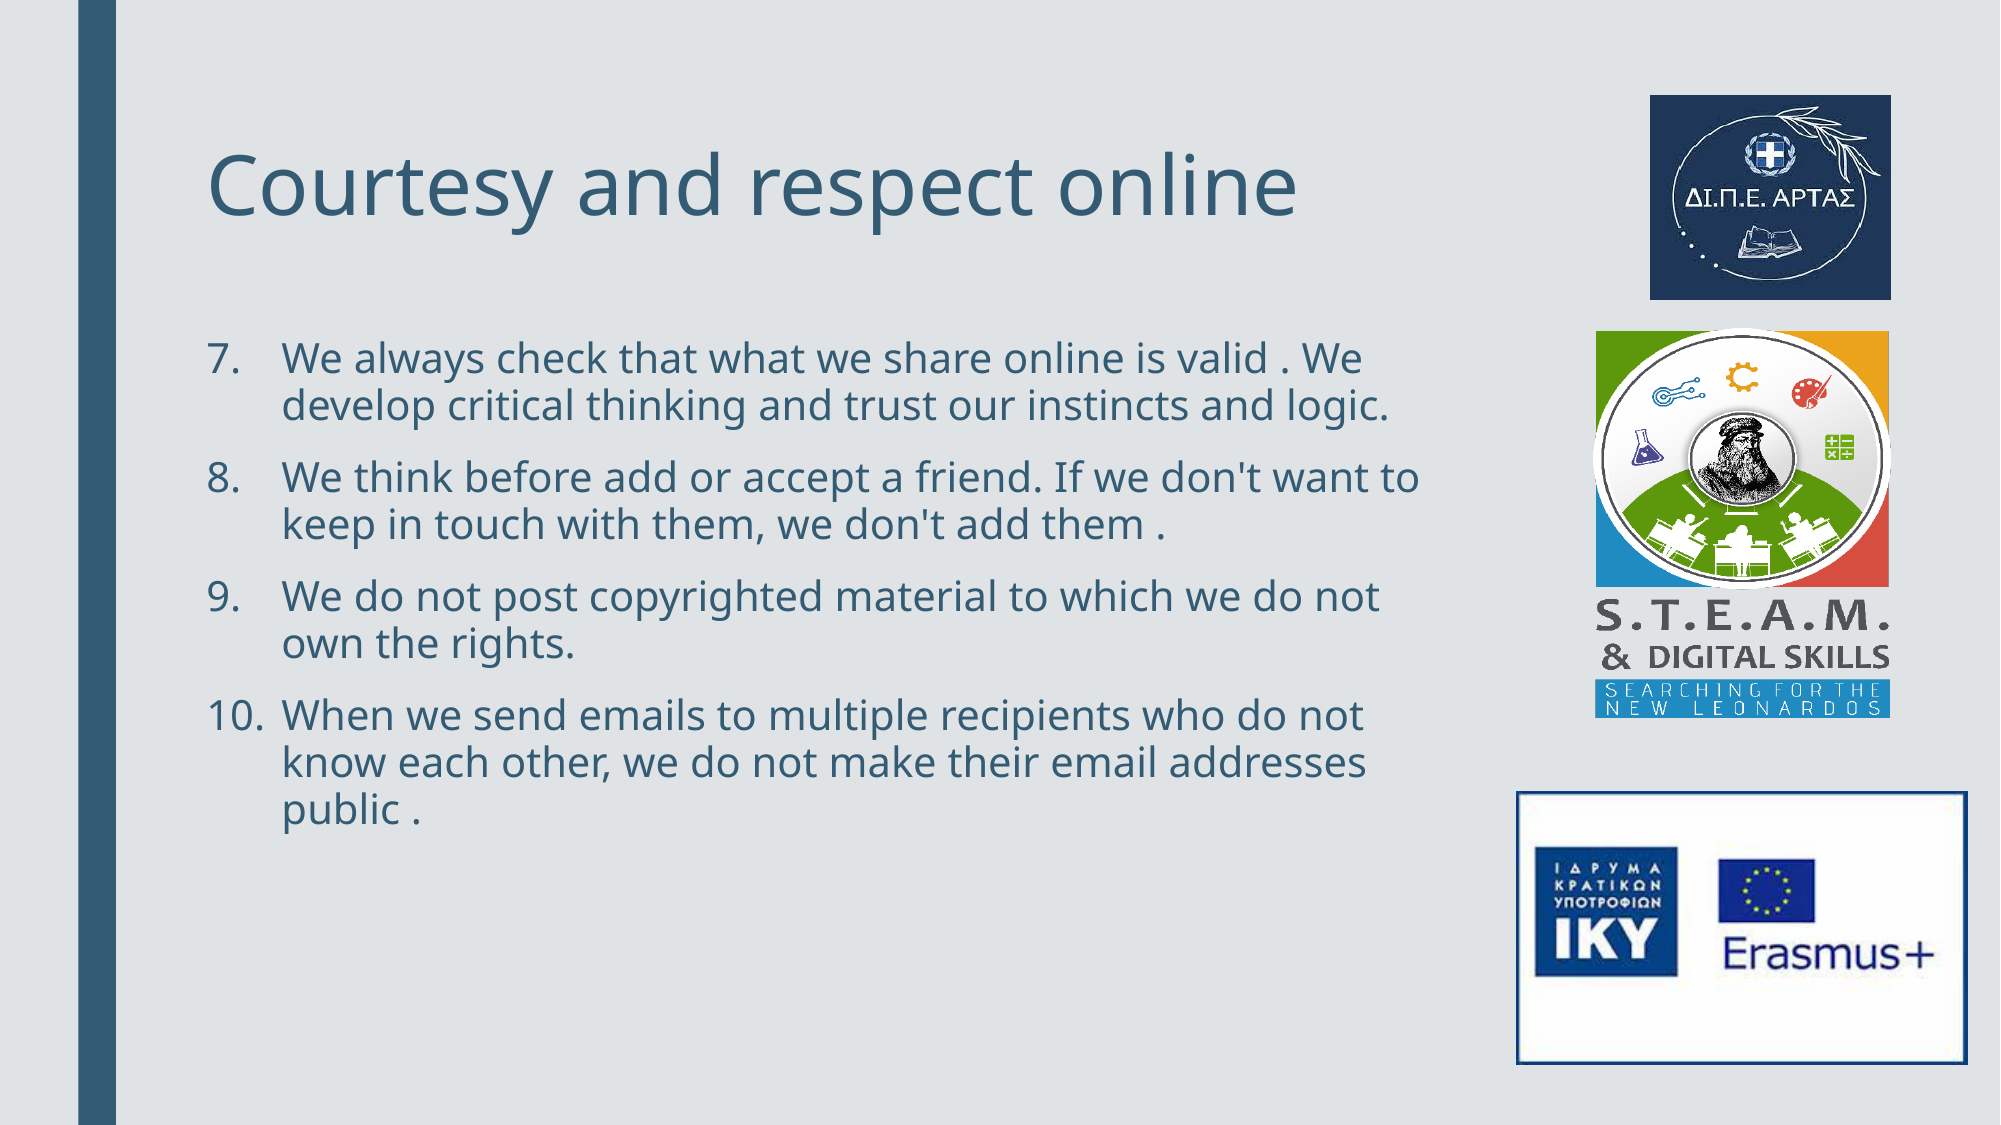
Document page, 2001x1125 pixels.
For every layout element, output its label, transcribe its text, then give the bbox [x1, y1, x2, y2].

picture [1650, 95, 1891, 300]
picture [1516, 791, 1968, 1065]
title Courtesy and respect online [191, 136, 1629, 341]
list We always check that what we share online is valid . We develop critical thinking and trust our instincts and logic. We think before add or accept a friend. If we don't want to keep in touch with them, we don't add them . We do not post copyrighted material to which we do not own the rights. When we send emails to multiple recipients who do not know each other, we do not make their email addresses public . [191, 341, 1452, 944]
picture [1593, 328, 1891, 718]
